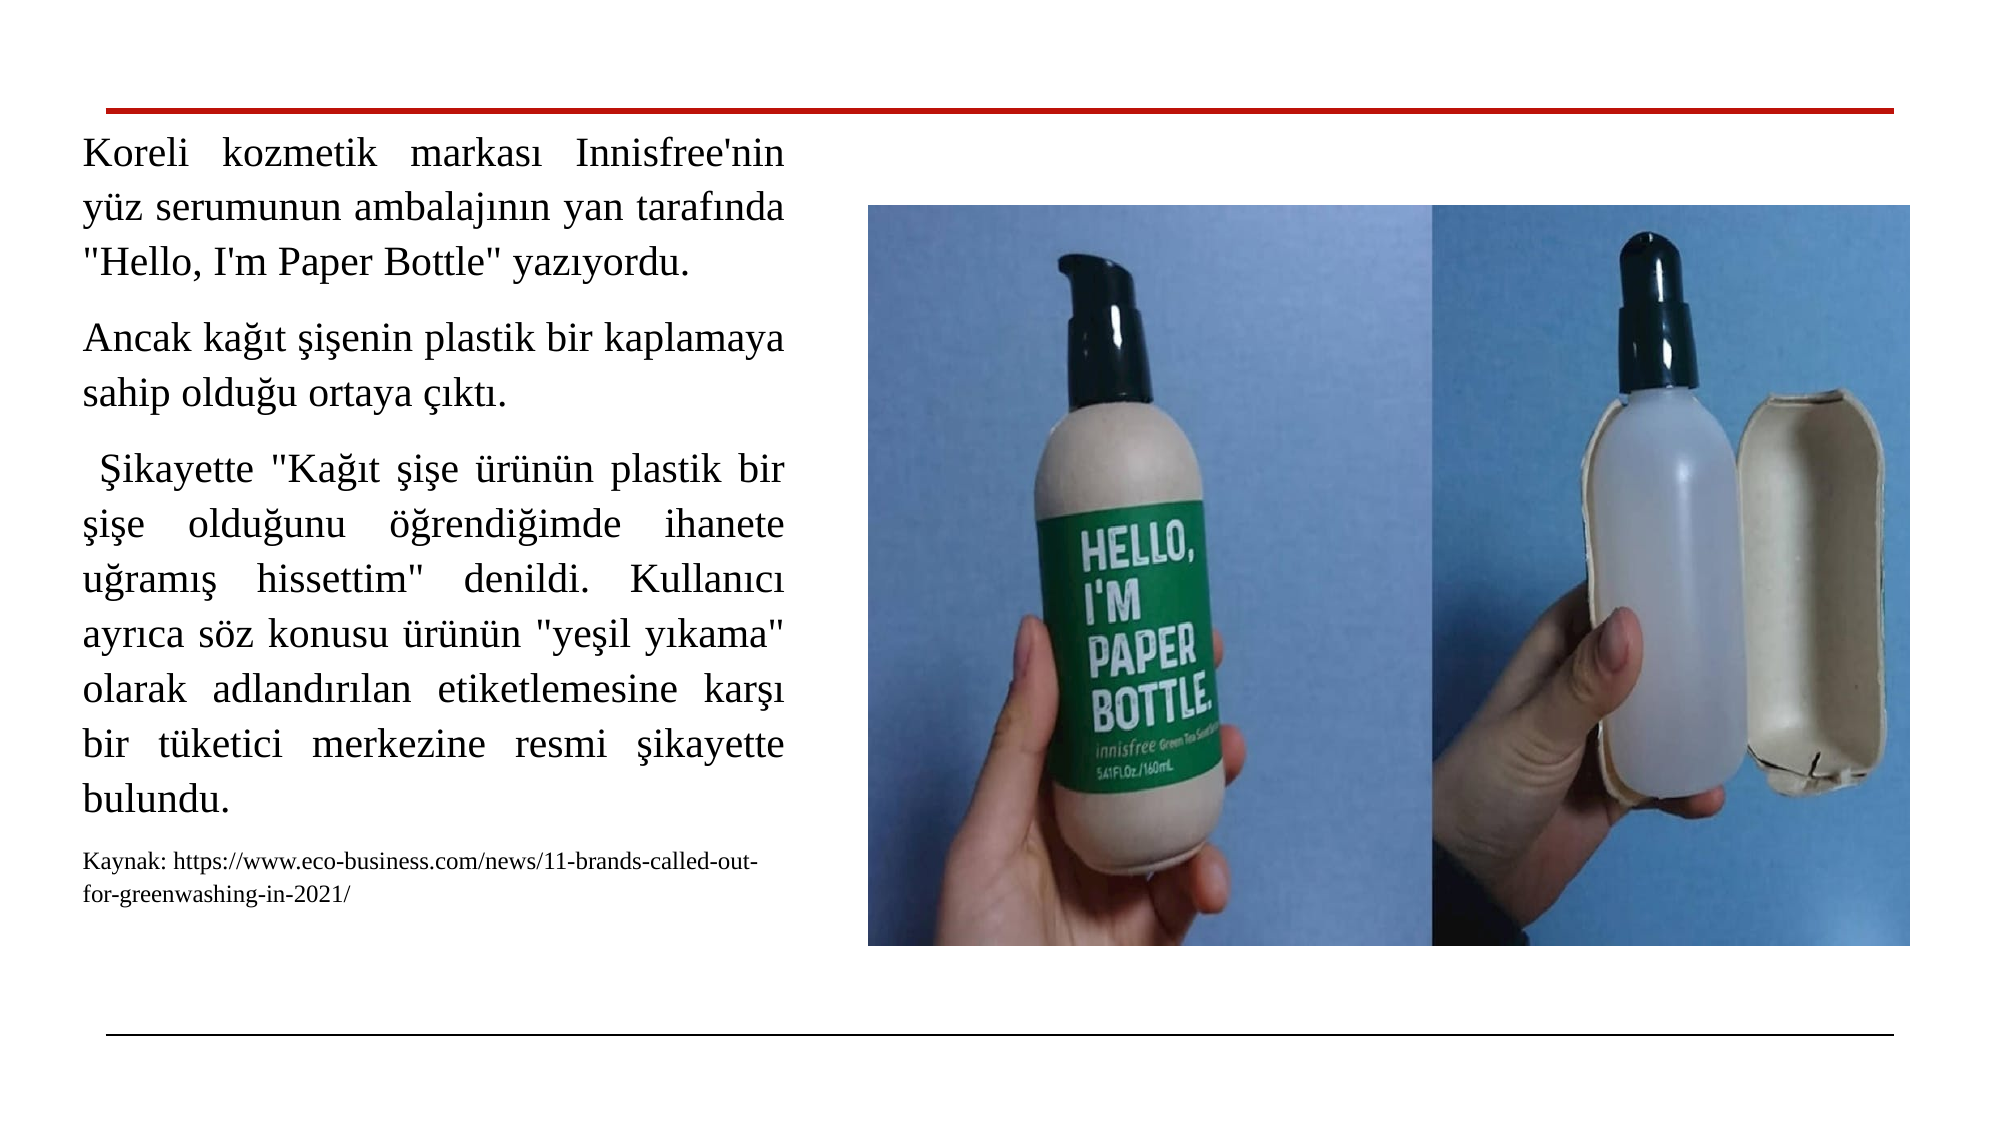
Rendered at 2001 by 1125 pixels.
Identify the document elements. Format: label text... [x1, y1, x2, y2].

picture [868, 205, 1910, 946]
list Koreli kozmetik markası Innisfree'nin yüz serumunun ambalajının yan tarafında "Hello, I'm Paper Bottle" yazıyordu. Ancak kağıt şişenin plastik bir kaplamaya sahip olduğu ortaya çıktı. Şikayette "Kağıt şişe ürünün plastik bir şişe olduğunu öğrendiğimde ihanete uğramış hissettim" denildi. Kullanıcı ayrıca söz konusu ürünün "yeşil yıkama" olarak adlandırılan etiketlemesine karşı bir tüketici merkezine resmi şikayette bulundu. Kaynak: https://www.eco-business.com/news/11-brands-called-out-for-greenwashing-in-2021/ [67, 111, 801, 740]
